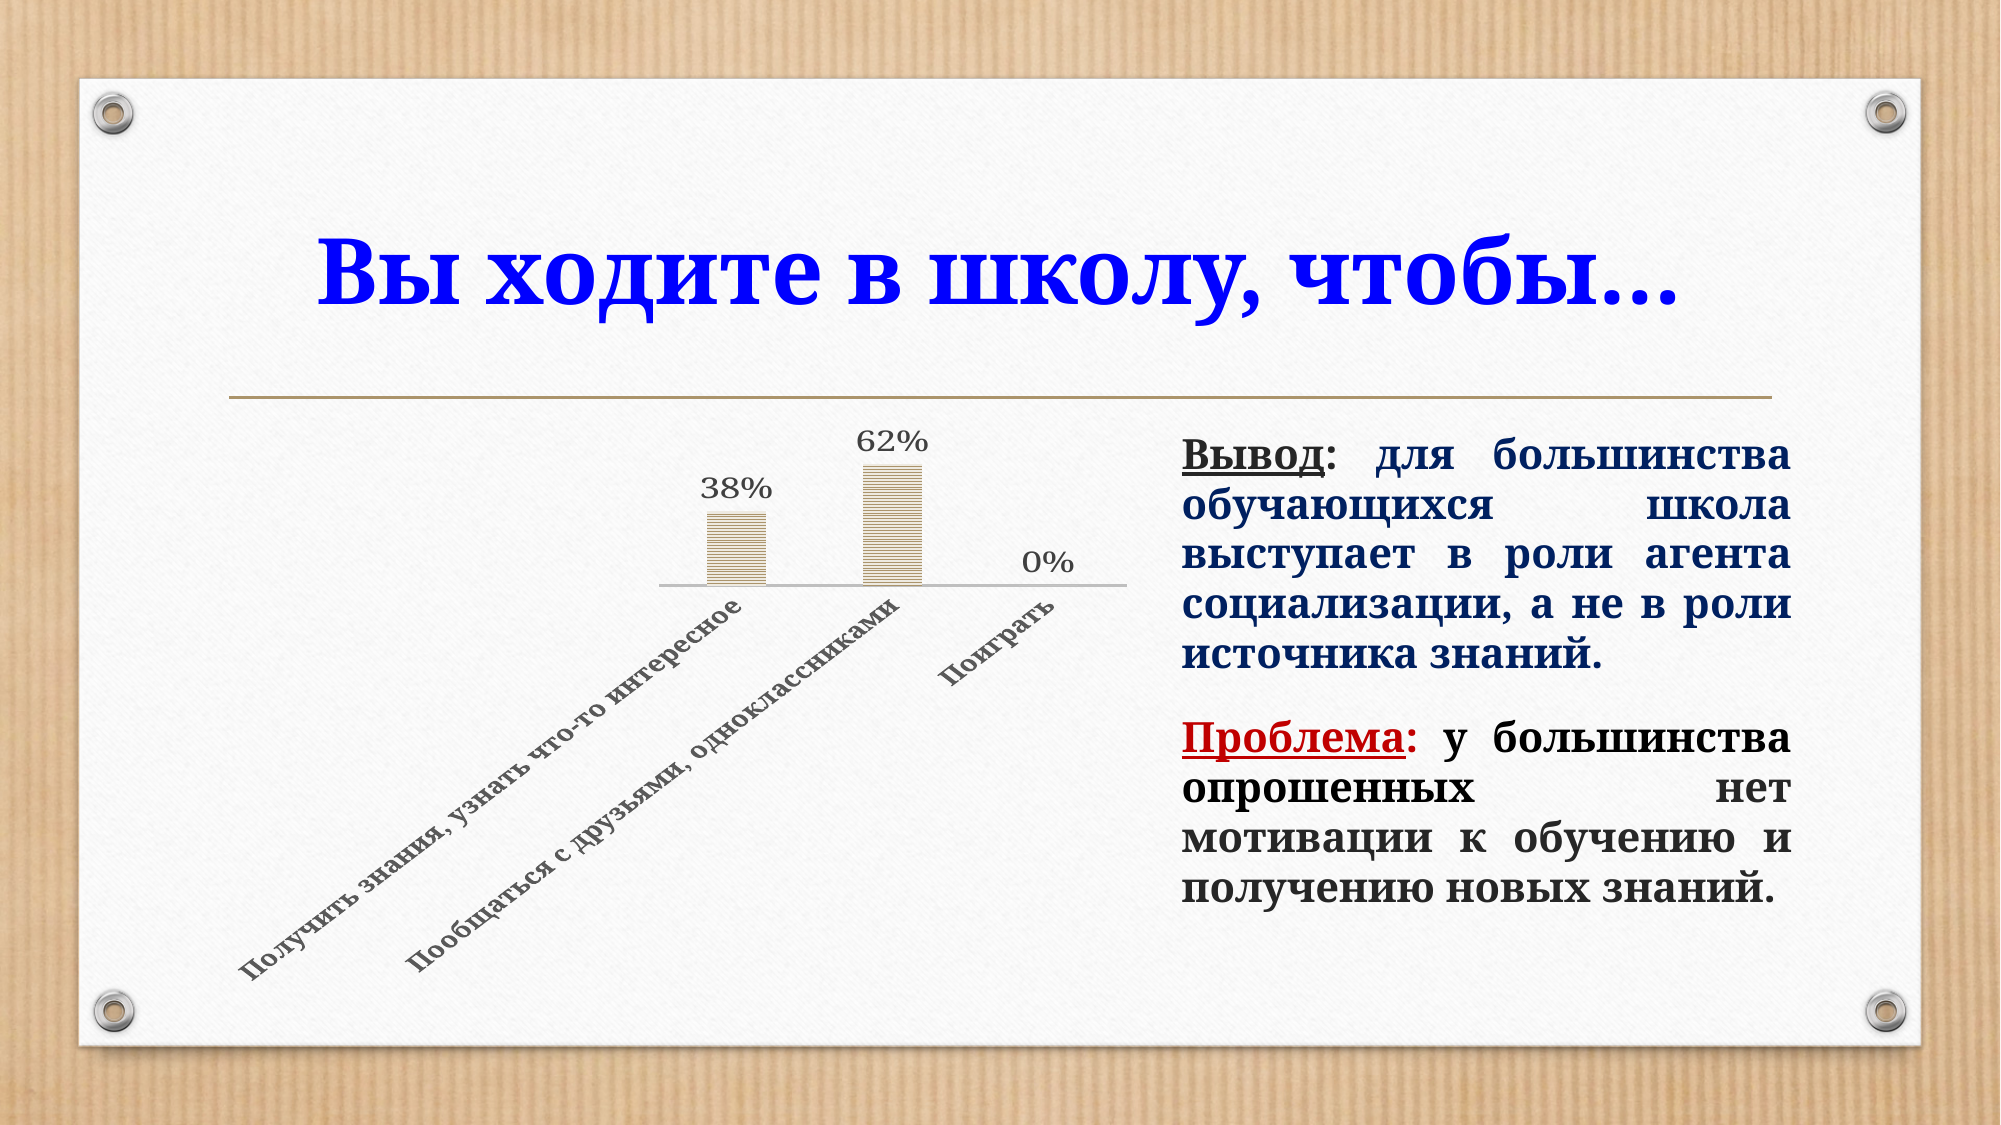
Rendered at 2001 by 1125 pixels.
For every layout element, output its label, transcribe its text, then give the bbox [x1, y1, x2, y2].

chart [212, 419, 1148, 987]
picture [0, 0, 2001, 1125]
title Вы ходите в школу, чтобы… [212, 161, 1788, 375]
list Вывод: для большинства обучающихся школа выступает в роли агента социализации, а не в роли источника знаний. Проблема: у большинства опрошенных нет мотивации к обучению и получению новых знаний. [1166, 420, 1807, 1020]
